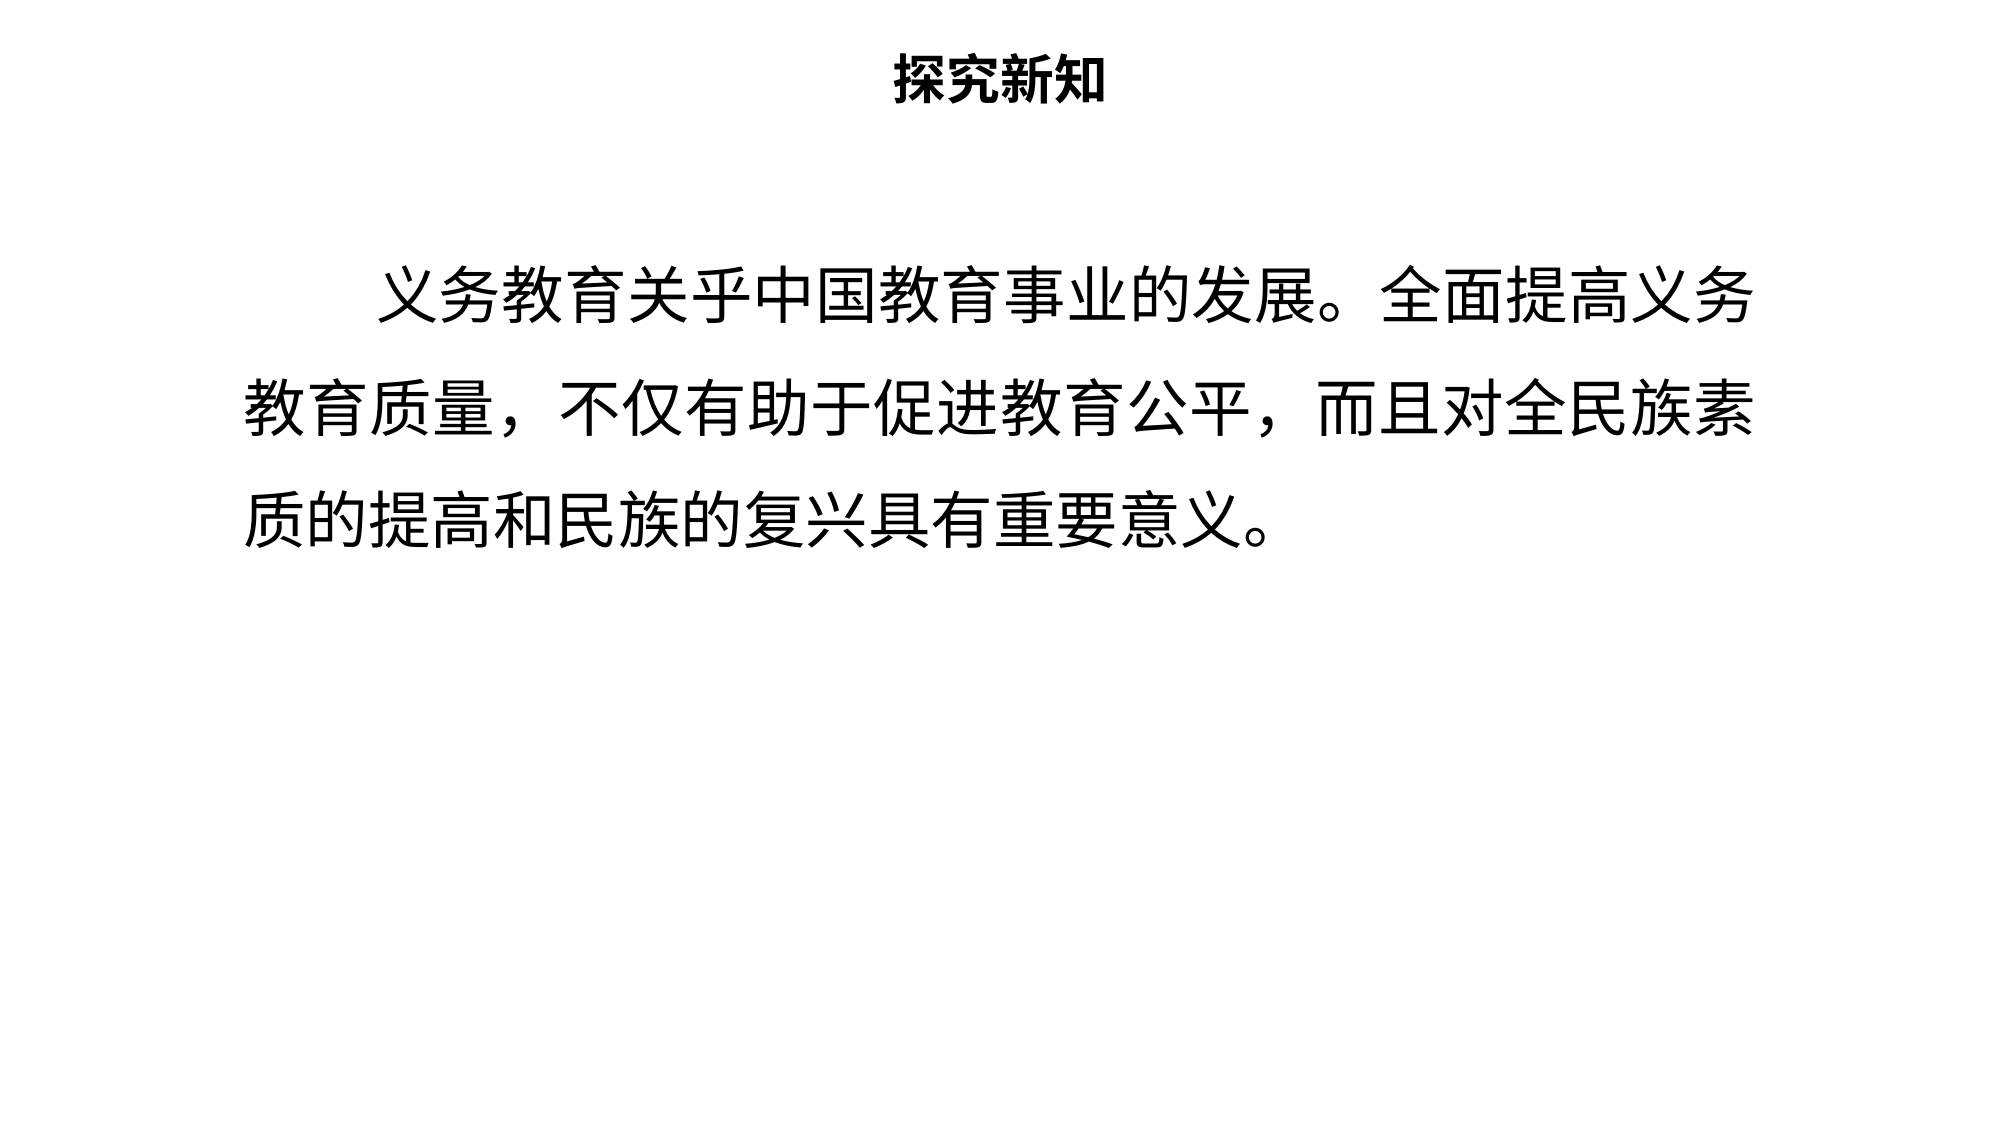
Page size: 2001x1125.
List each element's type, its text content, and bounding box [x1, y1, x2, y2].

text_box 义务教育关乎中国教育事业的发展。全面提高义务教育质量，不仅有助于促进教育公平，而且对全民族素质的提高和民族的复兴具有重要意义。 [228, 211, 1773, 565]
title 探究新知 [193, 38, 1808, 119]
